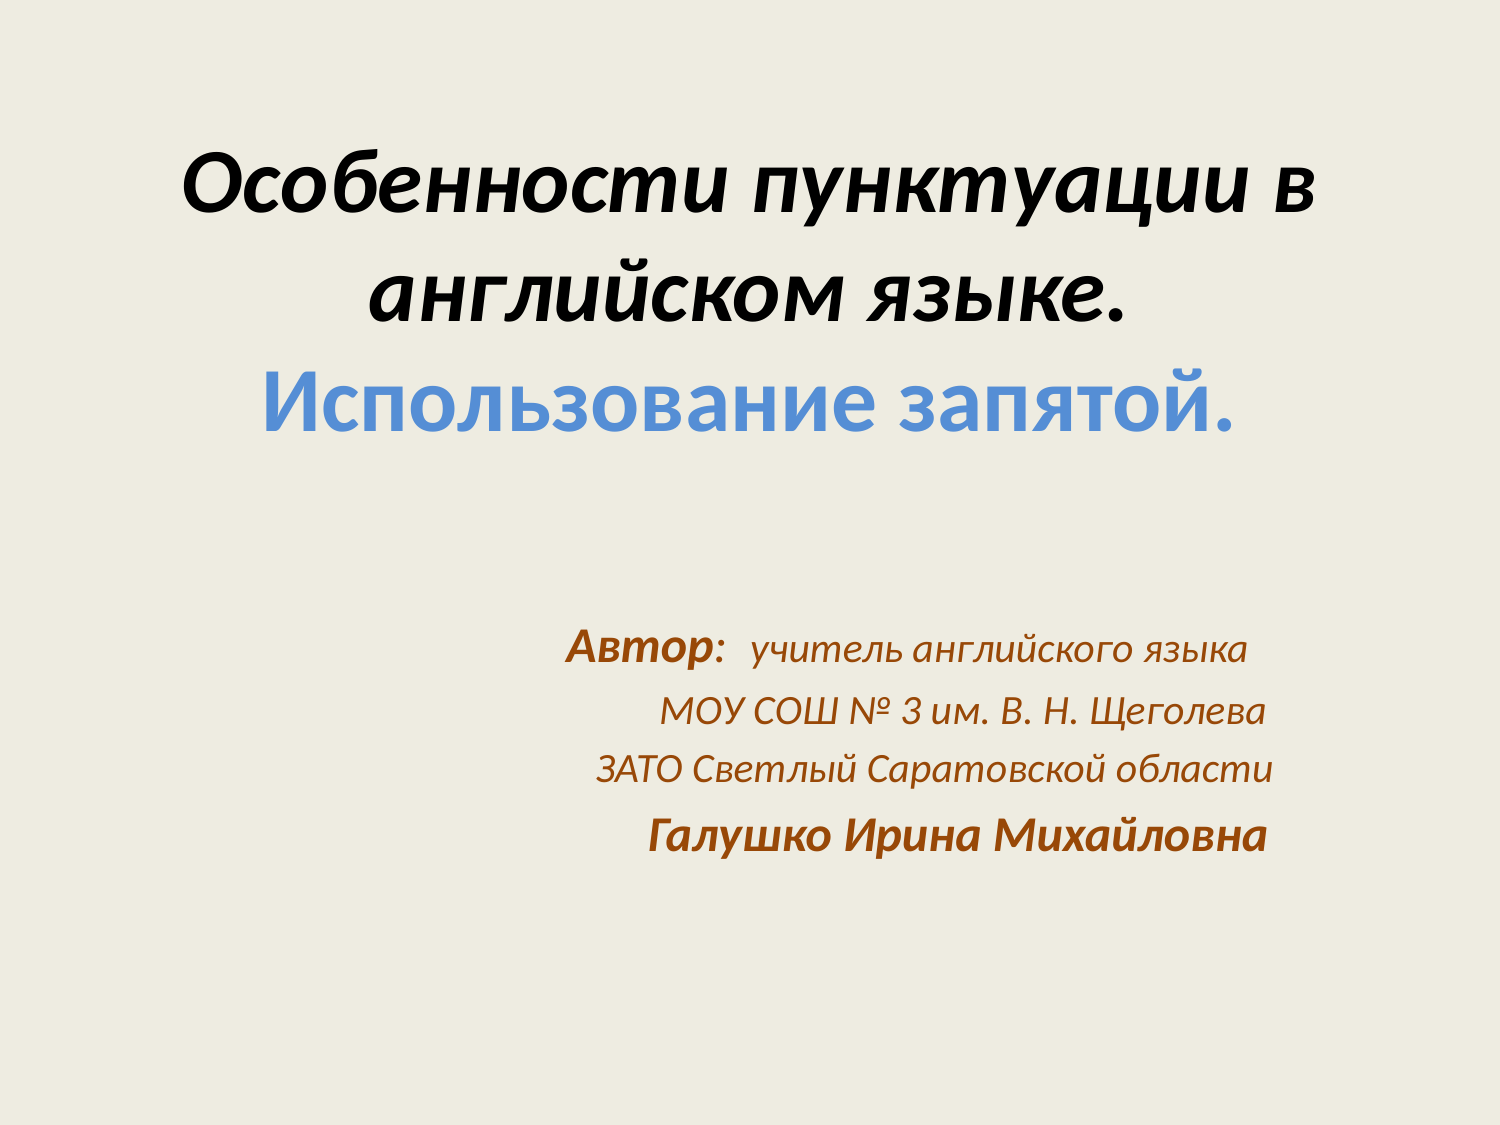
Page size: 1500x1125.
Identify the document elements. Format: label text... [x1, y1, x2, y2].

subtitle Автор: учитель английского языка МОУ СОШ № 3 им. В. Н. Щеголева ЗАТО Светлый Саратовской области Галушко Ирина Михайловна [225, 515, 1388, 925]
title Особенности пунктуации в английском языке. Использование запятой. [112, 90, 1388, 591]
